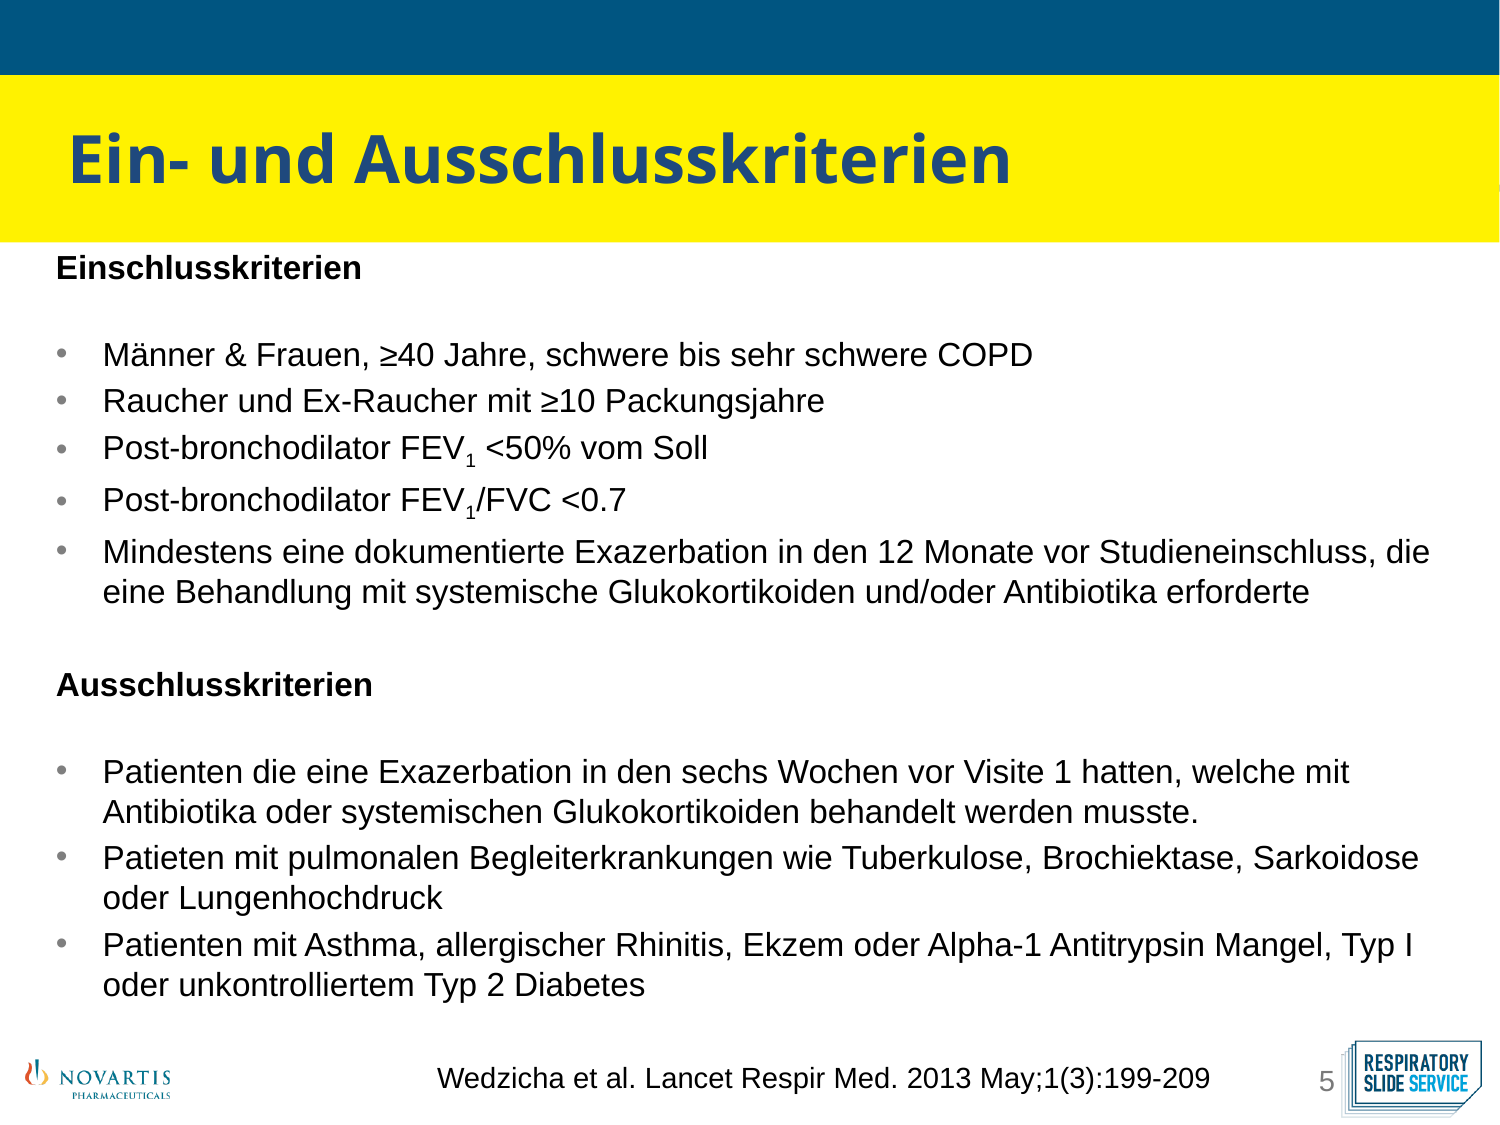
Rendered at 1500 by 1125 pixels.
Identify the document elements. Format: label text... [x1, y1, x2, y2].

picture [25, 1059, 170, 1099]
text_box Ein- und Ausschlusskriterien [67, 87, 1418, 227]
text_box Einschlusskriterien Männer & Frauen, ≥40 Jahre, schwere bis sehr schwere COPD Raucher und Ex-Raucher mit ≥10 Packungsjahre Post-bronchodilator FEV1 <50% vom Soll Post-bronchodilator FEV1/FVC <0.7 Mindestens eine dokumentierte Exazerbation in den 12 Monate vor Studieneinschluss, die eine Behandlung mit systemische Glukokortikoiden und/oder Antibiotika erforderte Ausschlusskriterien Patienten die eine Exazerbation in den sechs Wochen vor Visite 1 hatten, welche mit Antibiotika oder systemischen Glukokortikoiden behandelt werden musste. Patieten mit pulmonalen Begleiterkrankungen wie Tuberkulose, Brochiektase, Sarkoidose oder Lungenhochdruck Patienten mit Asthma, allergischer Rhinitis, Ekzem oder Alpha-1 Antitrypsin Mangel, Typ I oder unkontrolliertem Typ 2 Diabetes [55, 246, 1446, 1053]
text_box Wedzicha et al. Lancet Respir Med. 2013 May;1(3):199-209 [422, 1053, 1227, 1103]
picture [1328, 1027, 1497, 1125]
